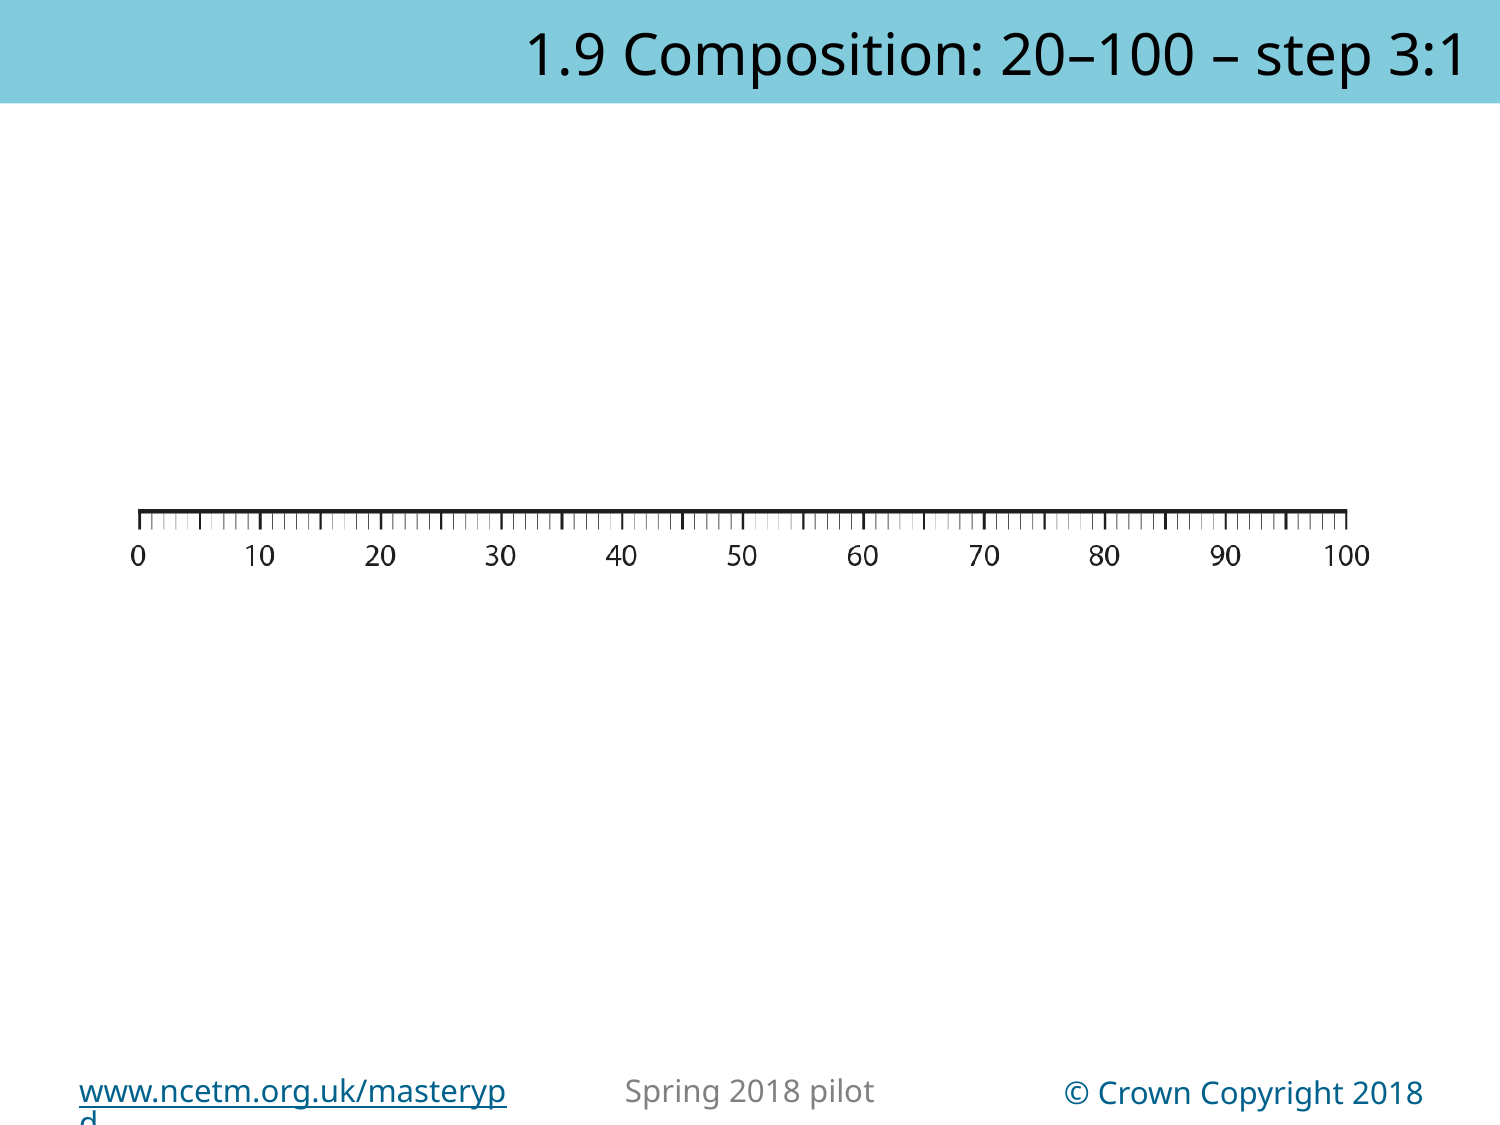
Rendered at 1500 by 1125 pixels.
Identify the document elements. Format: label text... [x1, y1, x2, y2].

list 1.9 Composition: 20–100 – step 3:1 [0, 0, 1500, 104]
picture [130, 509, 1370, 574]
